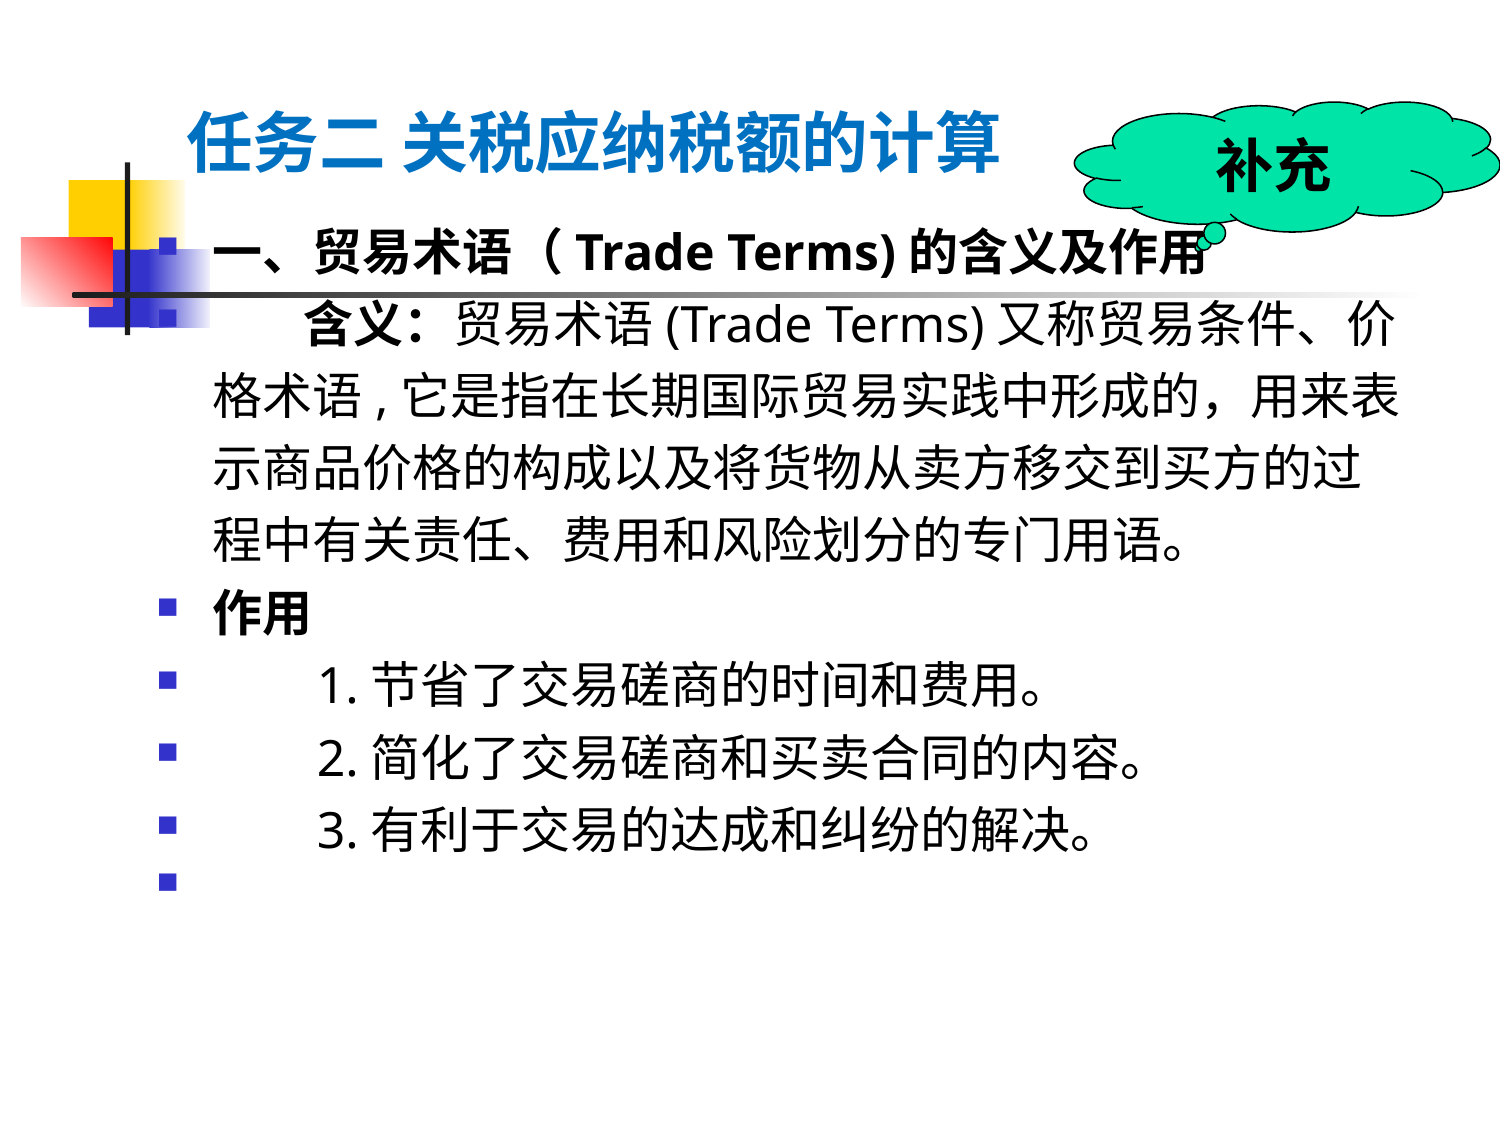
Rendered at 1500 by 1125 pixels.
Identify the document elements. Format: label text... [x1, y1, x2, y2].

text_box 补充 [1074, 102, 1500, 252]
title 任务二 关税应纳税额的计算 [170, 0, 1450, 189]
list 一、贸易术语（Trade Terms)的含义及作用 含义：贸易术语(Trade Terms)又称贸易条件、价格术语,它是指在长期国际贸易实践中形成的，用来表示商品价格的构成以及将货物从卖方移交到买方的过程中有关责任、费用和风险划分的专门用语。 作用 1.节省了交易磋商的时间和费用。 2.简化了交易磋商和买卖合同的内容。 3.有利于交易的达成和纠纷的解决。 [141, 224, 1418, 901]
